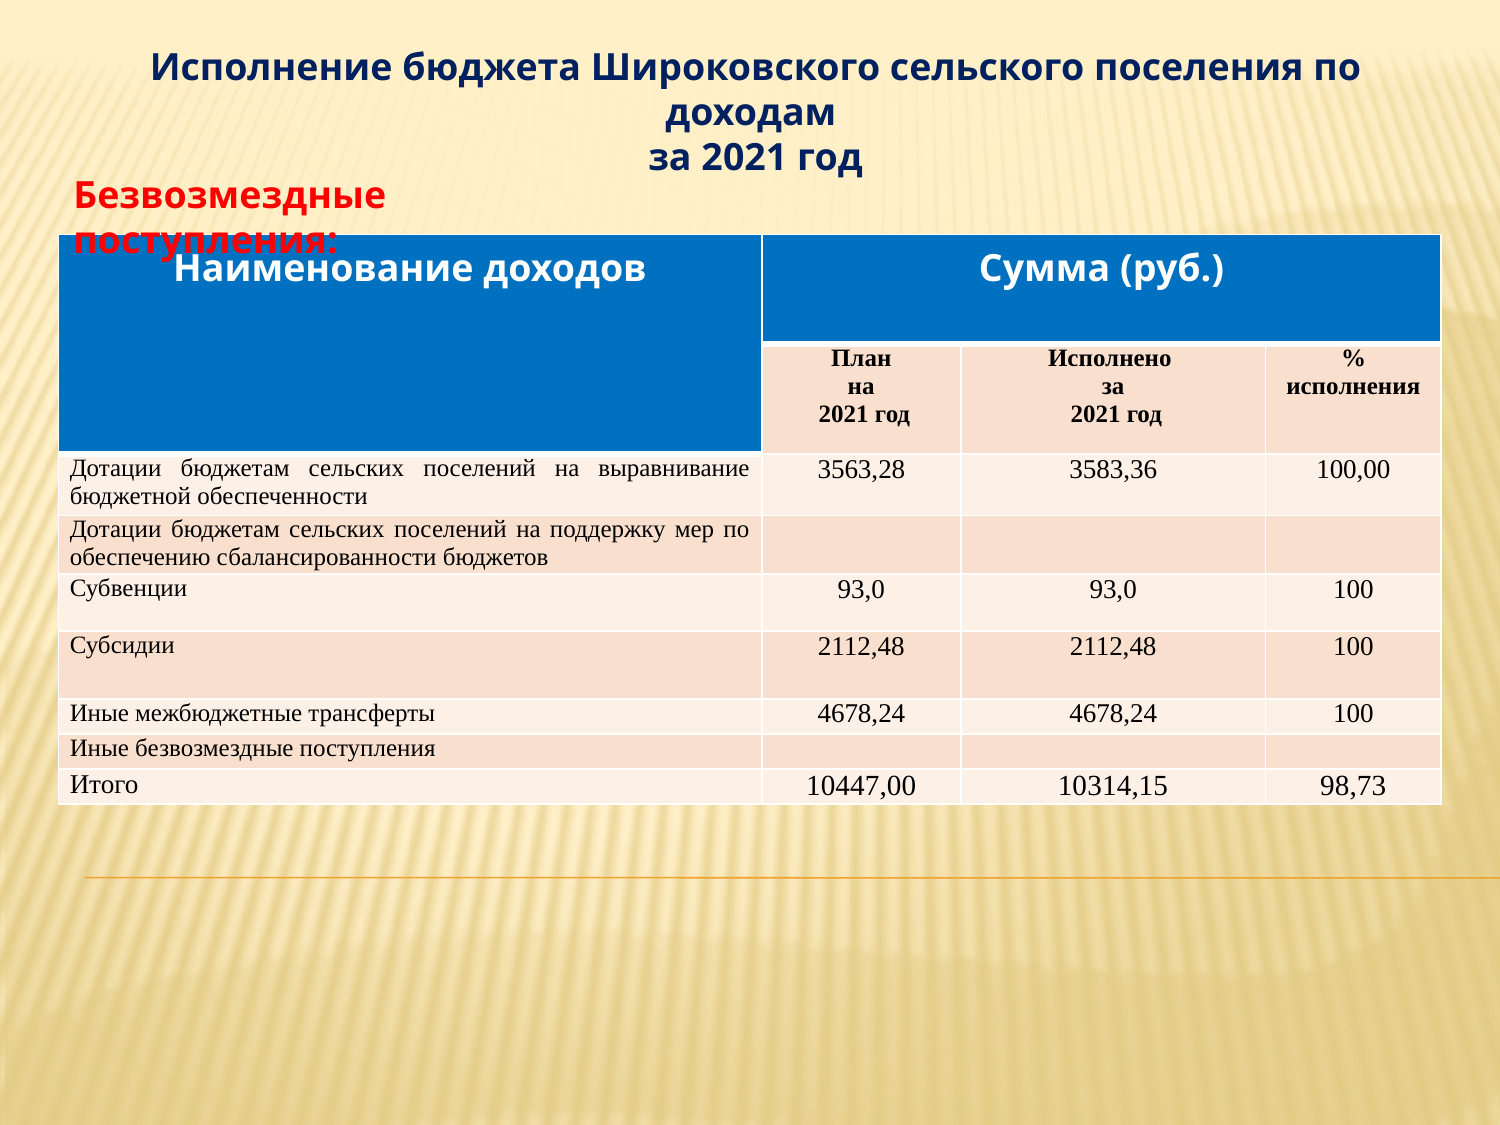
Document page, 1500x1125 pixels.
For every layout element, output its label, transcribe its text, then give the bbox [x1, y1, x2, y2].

table_header Наименование доходов [59, 235, 761, 451]
table_cell 3583,36 [962, 455, 1265, 515]
table_cell Иные безвозмездные поступления [59, 735, 761, 768]
table_cell План на 2021 год [763, 347, 960, 453]
table_cell Субвенции [59, 575, 761, 630]
table_cell [962, 735, 1265, 768]
table_cell 3563,28 [763, 455, 960, 515]
table_cell 4678,24 [962, 700, 1265, 733]
table_cell [1266, 516, 1440, 573]
table_cell [763, 735, 960, 768]
table_cell 100 [1266, 700, 1440, 733]
table_cell Субсидии [59, 632, 761, 698]
table_cell Дотации бюджетам сельских поселений на выравнивание бюджетной обеспеченности [59, 457, 761, 515]
table_cell [763, 516, 960, 573]
table_cell 93,0 [763, 575, 960, 630]
table_cell 2112,48 [962, 632, 1265, 698]
table_cell [1266, 735, 1440, 768]
table_cell 10447,00 [763, 770, 960, 803]
table_cell 2112,48 [763, 632, 960, 698]
table_cell 100 [1266, 575, 1440, 630]
table_cell % исполнения [1266, 347, 1440, 453]
text_box Безвозмездные поступления: [58, 163, 586, 269]
table_cell 10314,15 [962, 770, 1265, 803]
table_cell 93,0 [962, 575, 1265, 630]
table_cell 100 [1266, 632, 1440, 698]
table_header Сумма (руб.) [763, 235, 1440, 341]
table_cell 4678,24 [763, 700, 960, 733]
table_cell [962, 516, 1265, 573]
table_cell Иные межбюджетные трансферты [59, 700, 761, 733]
table_cell Итого [59, 770, 761, 803]
table_cell 98,73 [1266, 770, 1440, 803]
text_box Исполнение бюджета Широковского сельского поселения по доходам за 2021 год [93, 35, 1418, 185]
table_cell 100,00 [1266, 455, 1440, 515]
table_cell Исполнено за 2021 год [962, 347, 1265, 453]
table_cell Дотации бюджетам сельских поселений на поддержку мер по обеспечению сбалансированности бюджетов [59, 516, 761, 573]
